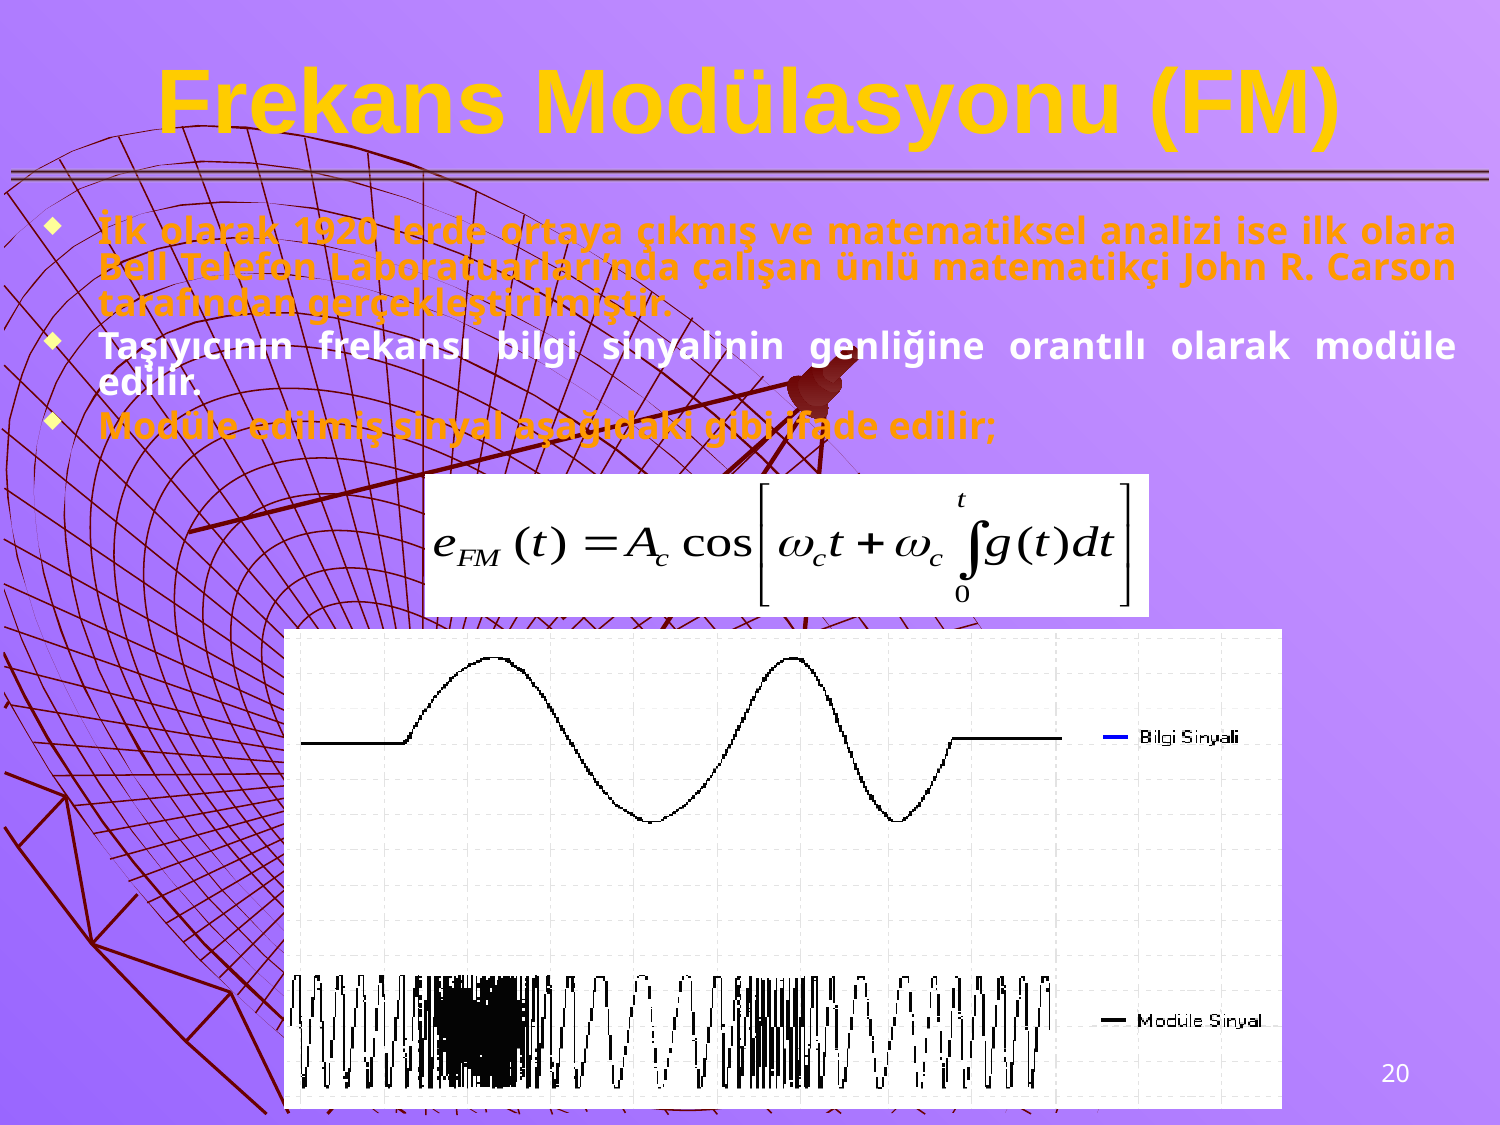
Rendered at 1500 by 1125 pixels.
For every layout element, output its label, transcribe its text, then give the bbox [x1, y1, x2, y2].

list İlk olarak 1920 lerde ortaya çıkmış ve matematiksel analizi ise ilk olara Bell Telefon Laboratuarları’nda çalışan ünlü matematikçi John R. Carson tarafından gerçekleştirilmiştir. Taşıyıcının frekansı bilgi sinyalinin genliğine orantılı olarak modüle edilir. Modüle edilmiş sinyal aşağıdaki gibi ifade edilir; [26, 207, 1474, 497]
title Frekans Modülasyonu (FM) [0, 15, 1500, 179]
slide_number 20 [1287, 1023, 1426, 1100]
picture [284, 629, 1282, 1109]
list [424, 473, 1149, 618]
